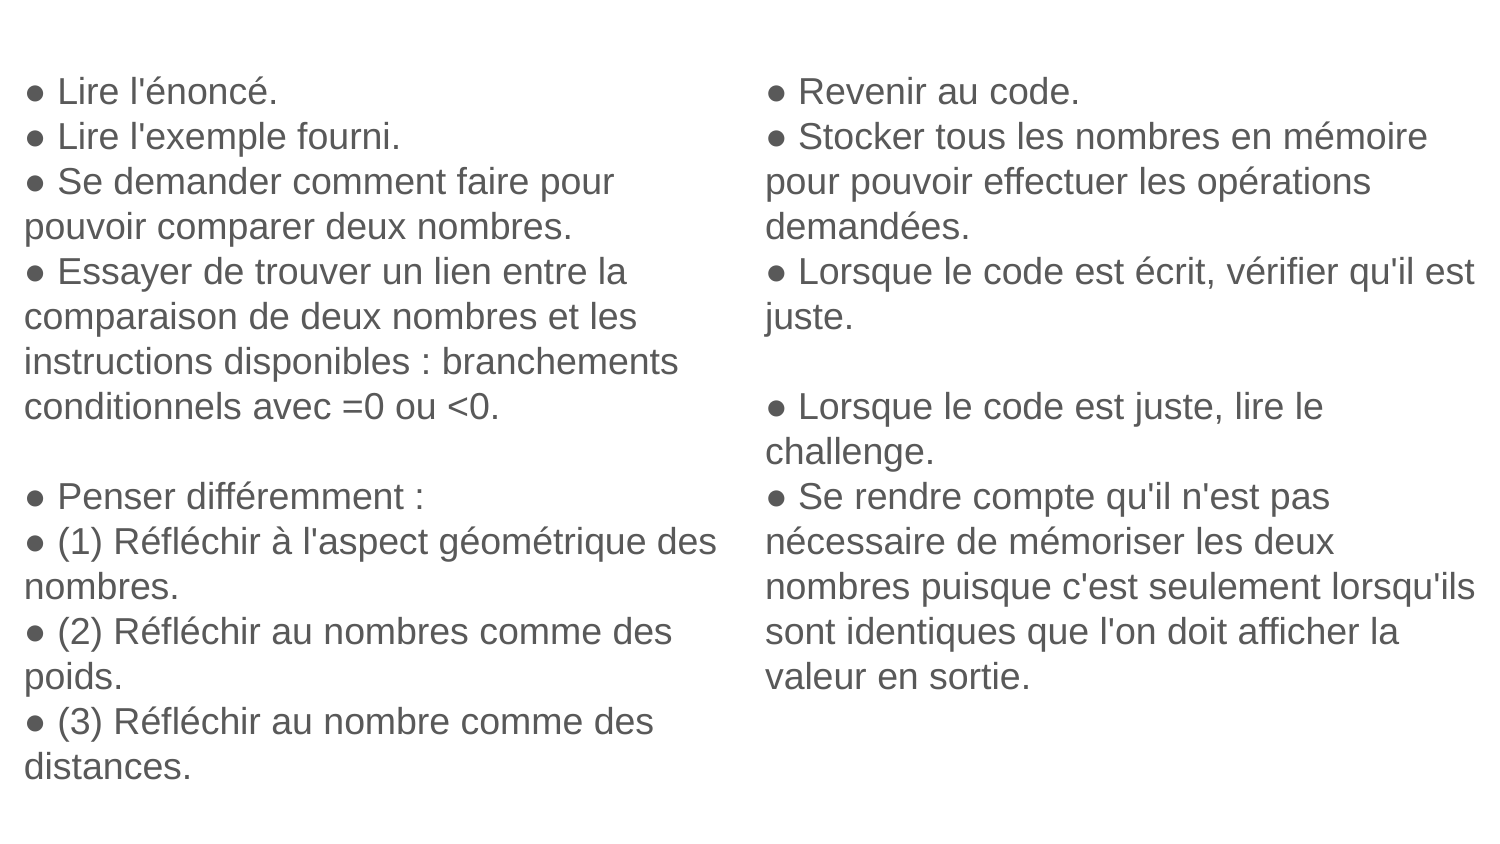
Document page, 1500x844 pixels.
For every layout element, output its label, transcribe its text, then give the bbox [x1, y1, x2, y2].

text_box ● Revenir au code. ● Stocker tous les nombres en mémoire pour pouvoir effectuer les opérations demandées. ● Lorsque le code est écrit, vérifier qu'il est juste. ● Lorsque le code est juste, lire le challenge. ● Se rendre compte qu'il n'est pas nécessaire de mémoriser les deux nombres puisque c'est seulement lorsqu'ils sont identiques que l'on doit afficher la valeur en sortie. [749, 52, 1491, 816]
text_box ● Lire l'énoncé. ● Lire l'exemple fourni. ● Se demander comment faire pour pouvoir comparer deux nombres. ● Essayer de trouver un lien entre la comparaison de deux nombres et les instructions disponibles : branchements conditionnels avec =0 ou <0. ● Penser différemment : ● (1) Réfléchir à l'aspect géométrique des nombres. ● (2) Réfléchir au nombres comme des poids. ● (3) Réfléchir au nombre comme des distances. [8, 52, 749, 816]
